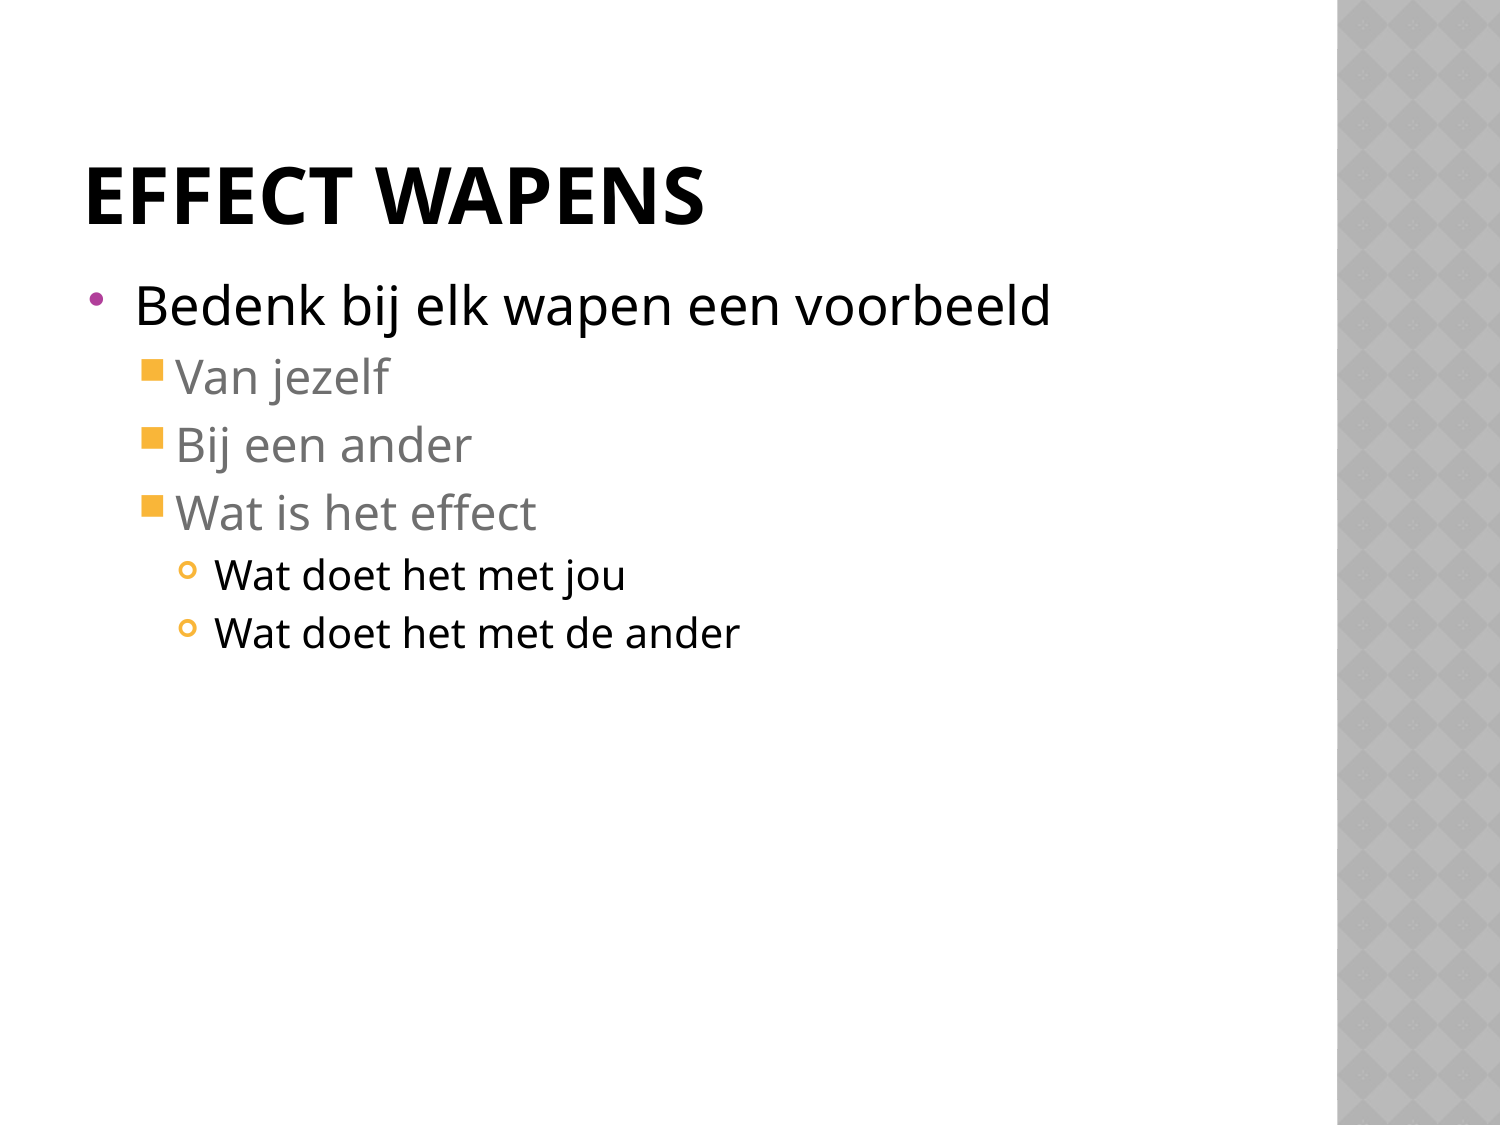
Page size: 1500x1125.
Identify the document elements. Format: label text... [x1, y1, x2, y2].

title Effect wapens [75, 52, 1263, 240]
list Bedenk bij elk wapen een voorbeeld Van jezelf Bij een ander Wat is het effect Wat doet het met jou Wat doet het met de ander [75, 264, 1263, 1059]
